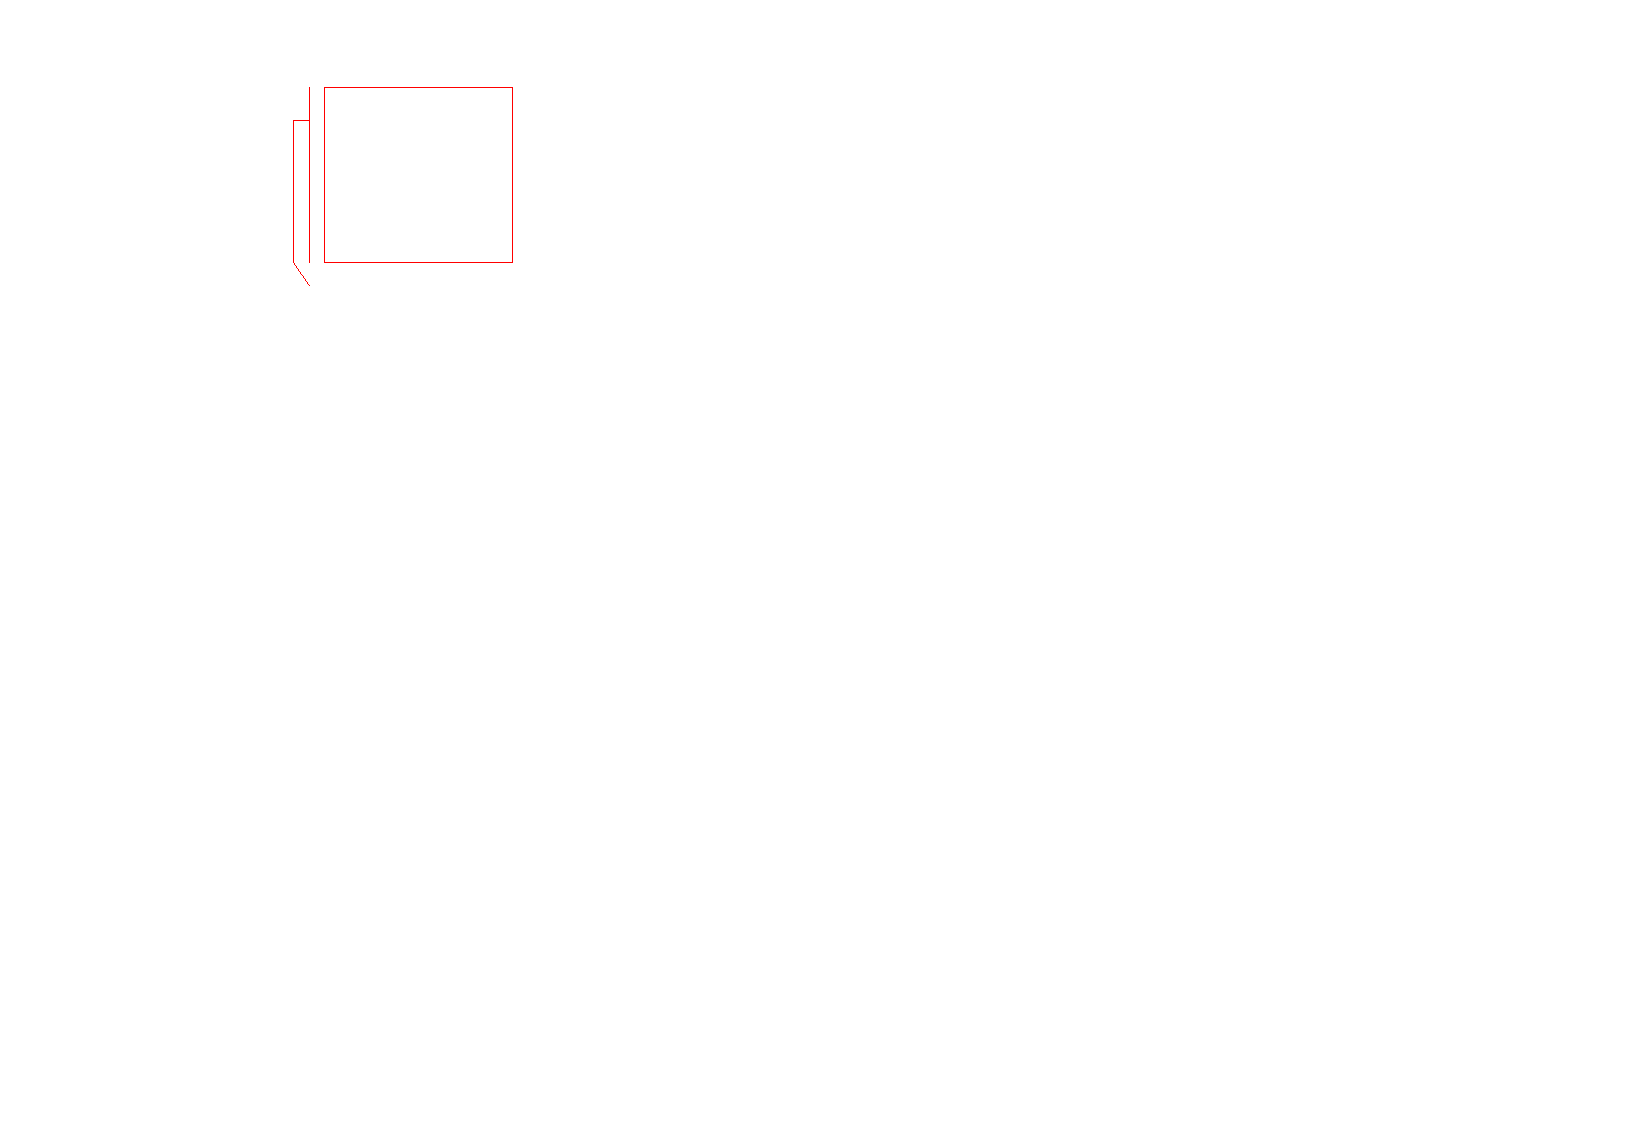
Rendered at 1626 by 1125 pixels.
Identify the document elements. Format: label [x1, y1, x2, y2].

text_box [324, 87, 513, 263]
